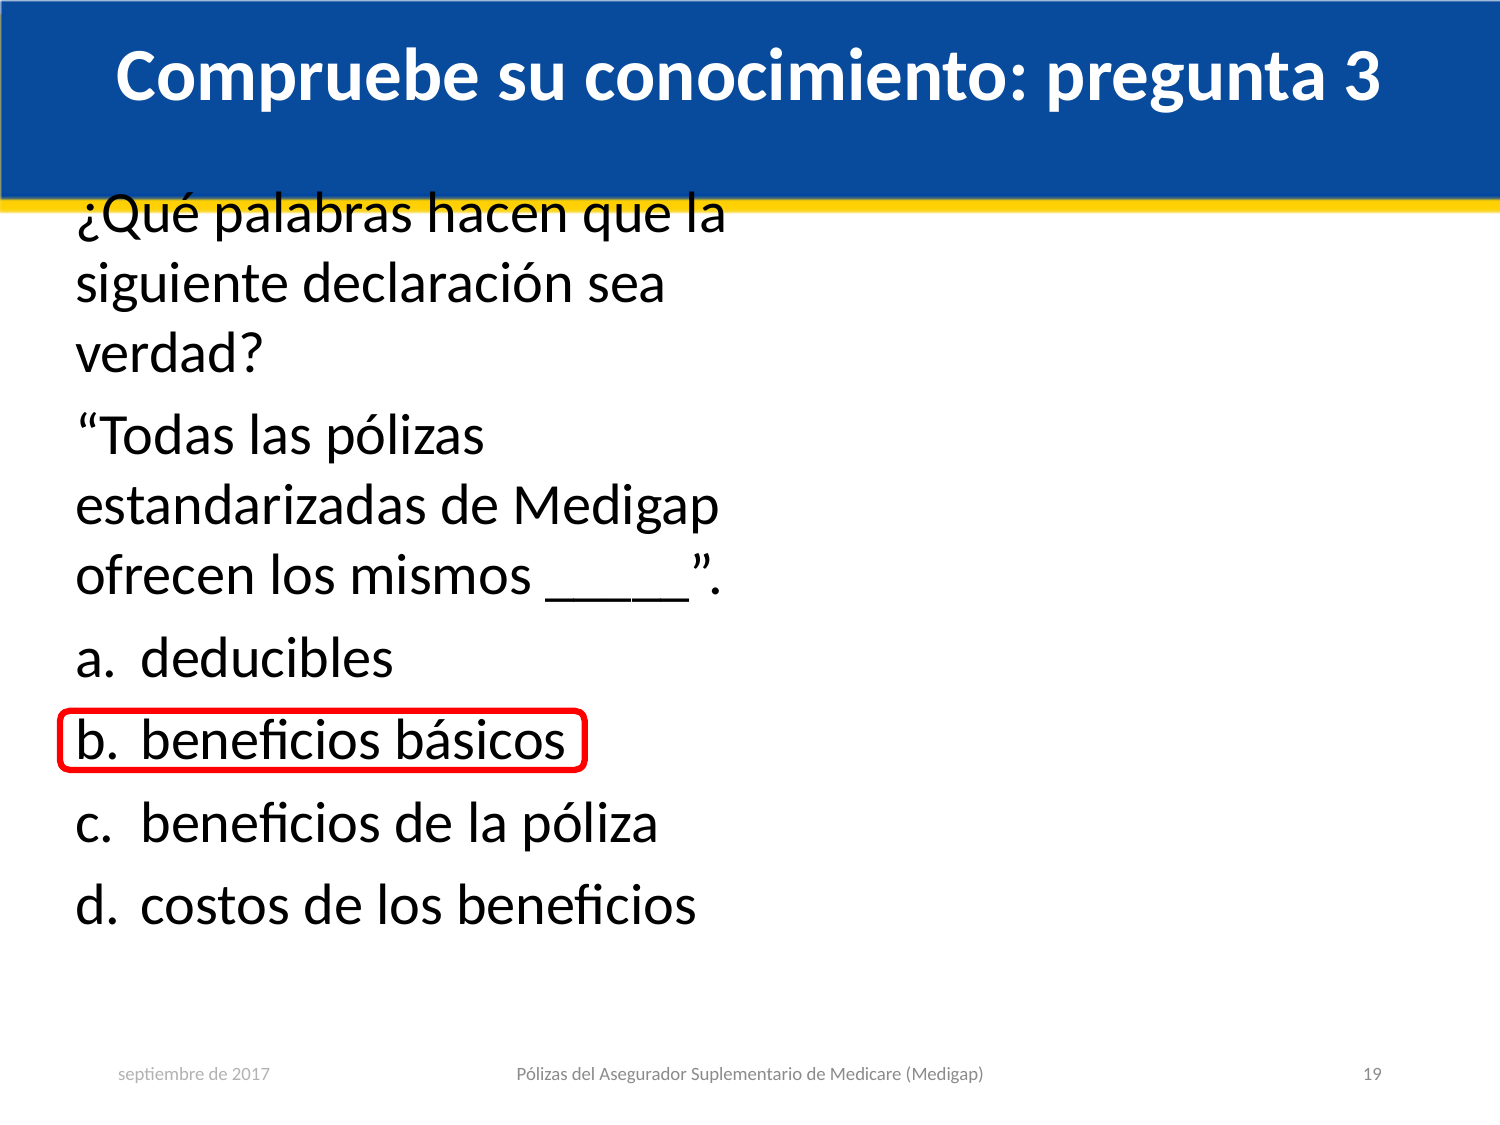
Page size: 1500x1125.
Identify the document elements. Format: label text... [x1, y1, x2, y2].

slide_number septiembre de 2017 [103, 1042, 441, 1103]
title Compruebe su conocimiento: pregunta 3 [0, 1, 1500, 150]
footer Pólizas del Asegurador Suplementario de Medicare (Medigap) [496, 1042, 1004, 1103]
slide_number 19 [1059, 1042, 1397, 1103]
picture [0, 150, 1500, 1125]
list ¿Qué palabras hacen que la siguiente declaración sea verdad? “Todas las pólizas estandarizadas de Medigap ofrecen los mismos _____”. deducibles beneficios básicos beneficios de la póliza costos de los beneficios [60, 166, 748, 1014]
text_box [58, 709, 586, 771]
